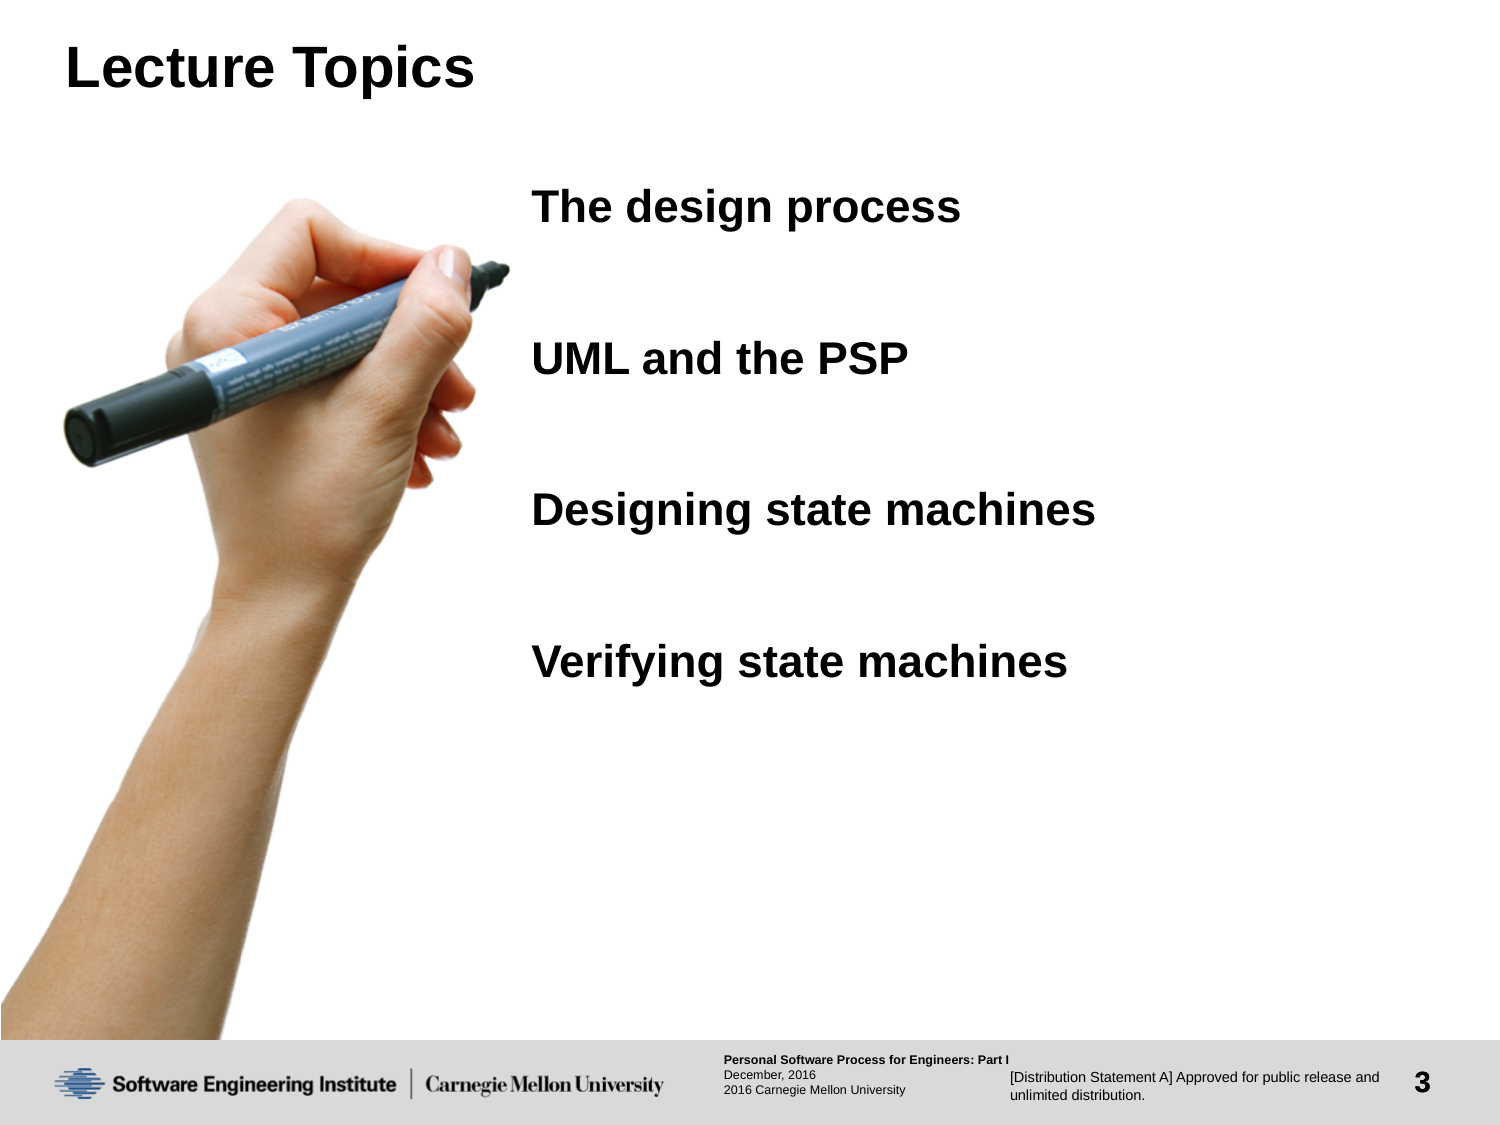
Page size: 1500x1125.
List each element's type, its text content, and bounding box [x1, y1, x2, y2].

picture [46, 1061, 673, 1104]
title Lecture Topics [65, 37, 1313, 148]
picture [1, 180, 532, 1040]
list The design process UML and the PSP Designing state machines Verifying state machines [531, 176, 1432, 1000]
